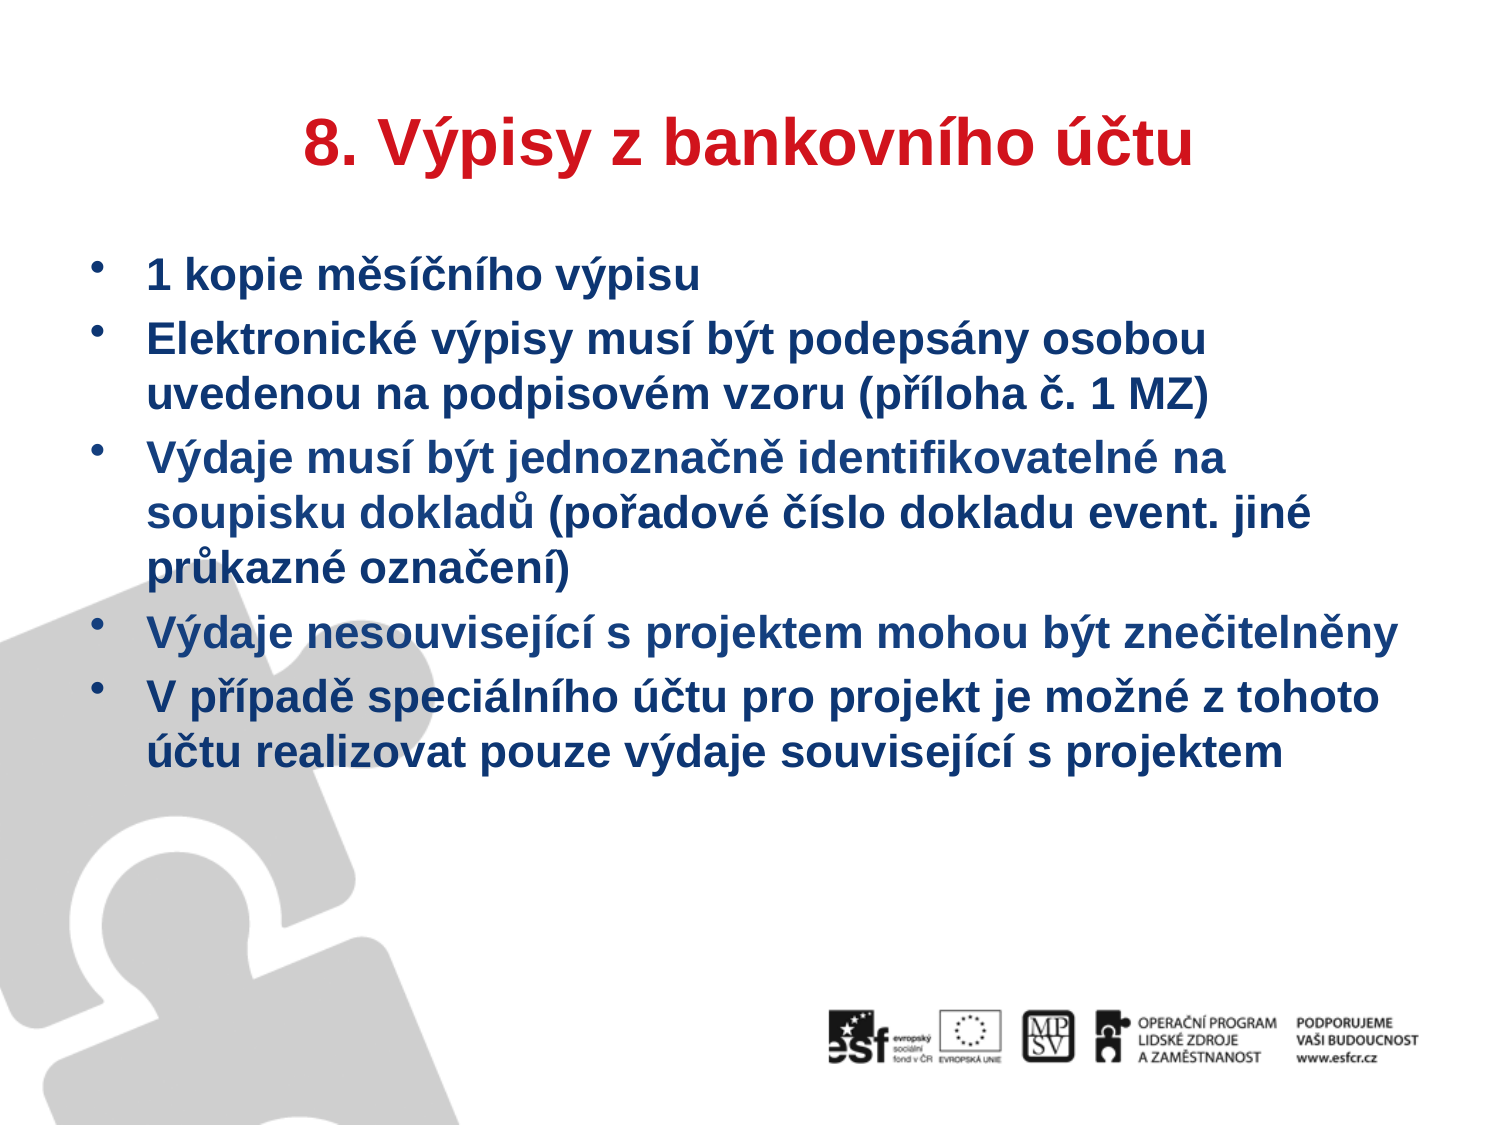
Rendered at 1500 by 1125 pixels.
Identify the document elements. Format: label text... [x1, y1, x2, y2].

picture [0, 0, 1500, 1125]
title 8. Výpisy z bankovního účtu [74, 44, 1426, 233]
text_box 1 kopie měsíčního výpisu Elektronické výpisy musí být podepsány osobou uvedenou na podpisovém vzoru (příloha č. 1 MZ) Výdaje musí být jednoznačně identifikovatelné na soupisku dokladů (pořadové číslo dokladu event. jiné průkazné označení) Výdaje nesouvisející s projektem mohou být znečitelněny V případě speciálního účtu pro projekt je možné z tohoto účtu realizovat pouze výdaje související s projektem [74, 237, 1425, 1005]
